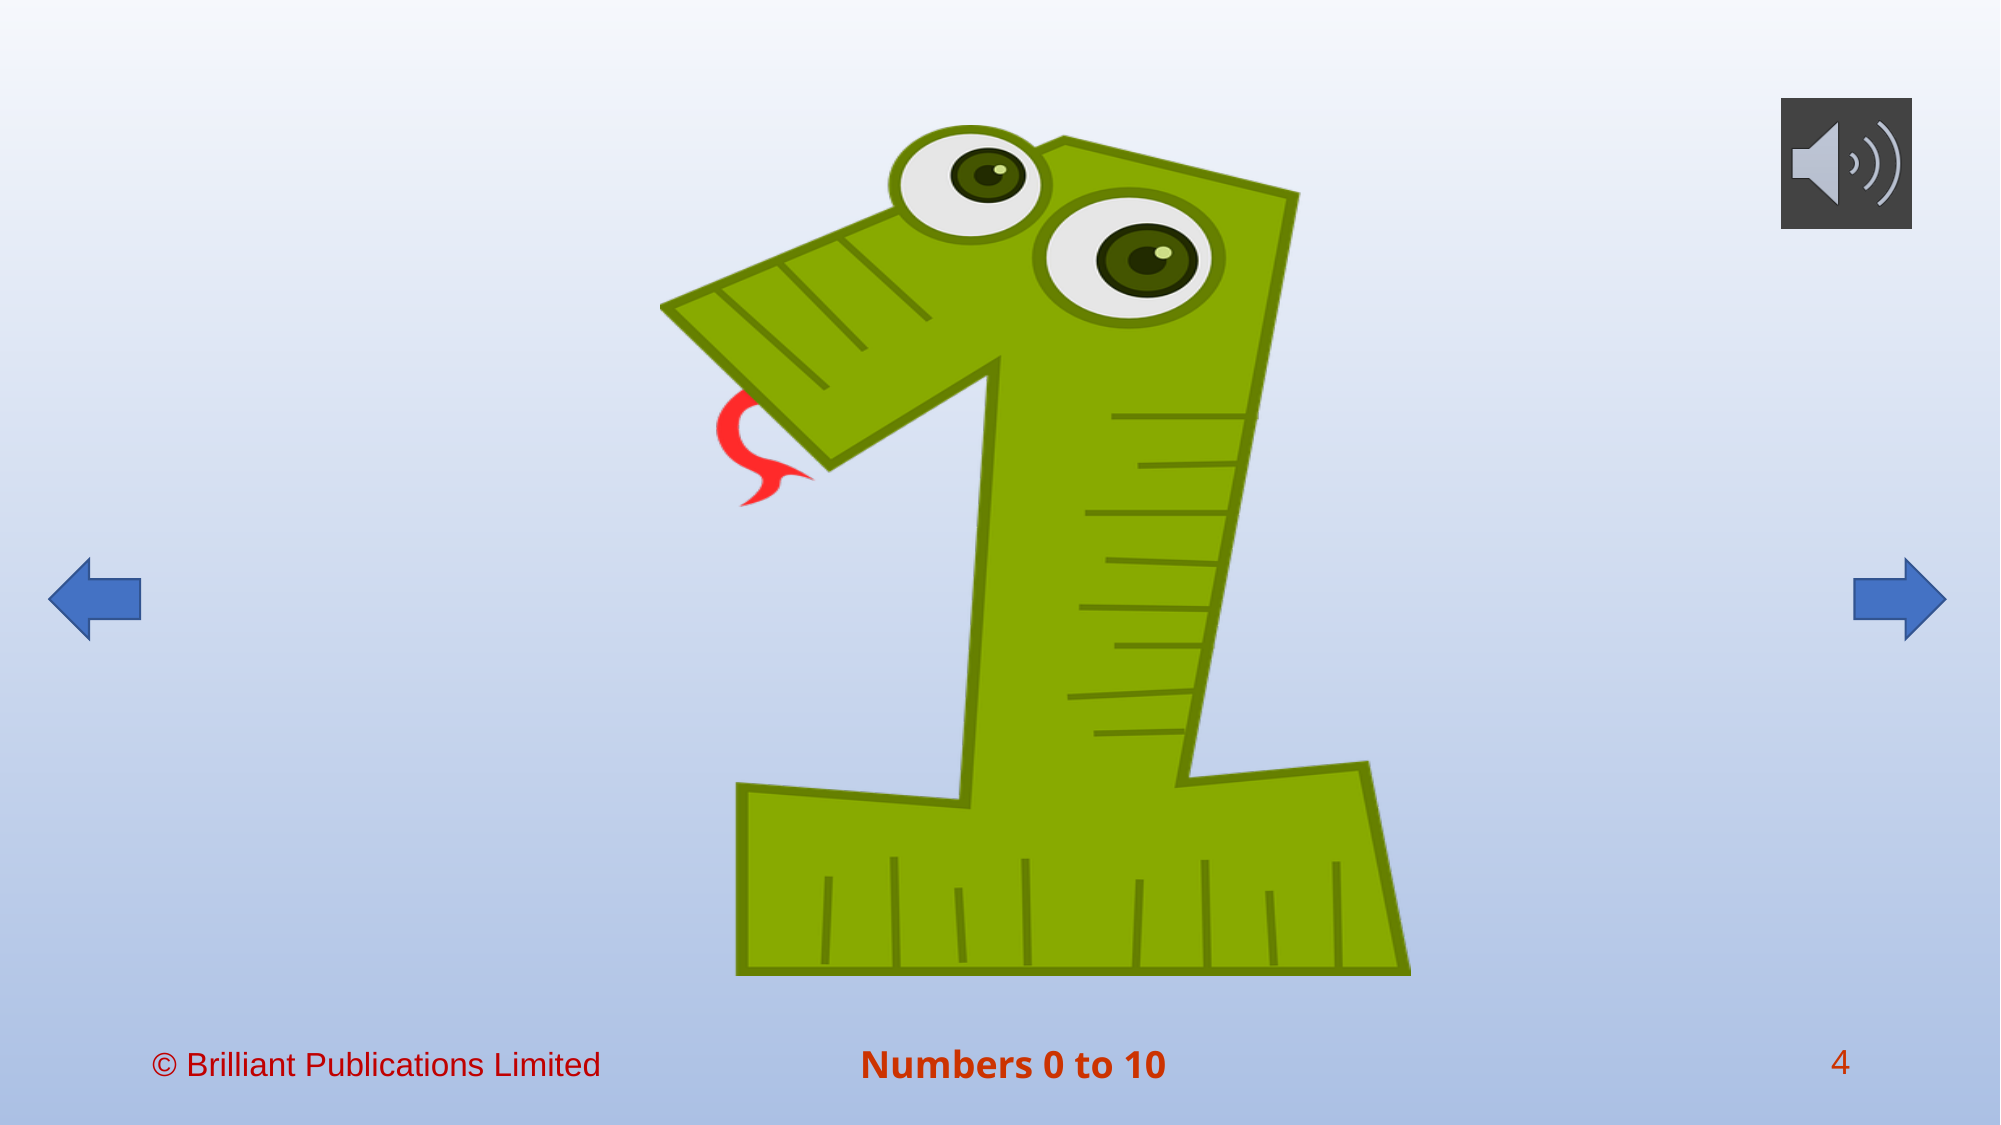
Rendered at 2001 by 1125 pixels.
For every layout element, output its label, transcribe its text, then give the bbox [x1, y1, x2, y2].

slide_number 4 [1415, 1033, 1866, 1094]
picture [660, 125, 1411, 976]
footer © Brilliant Publications Limited [137, 1033, 788, 1094]
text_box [1779, 96, 1914, 231]
slide_number Numbers 0 to 10 [788, 1033, 1239, 1094]
